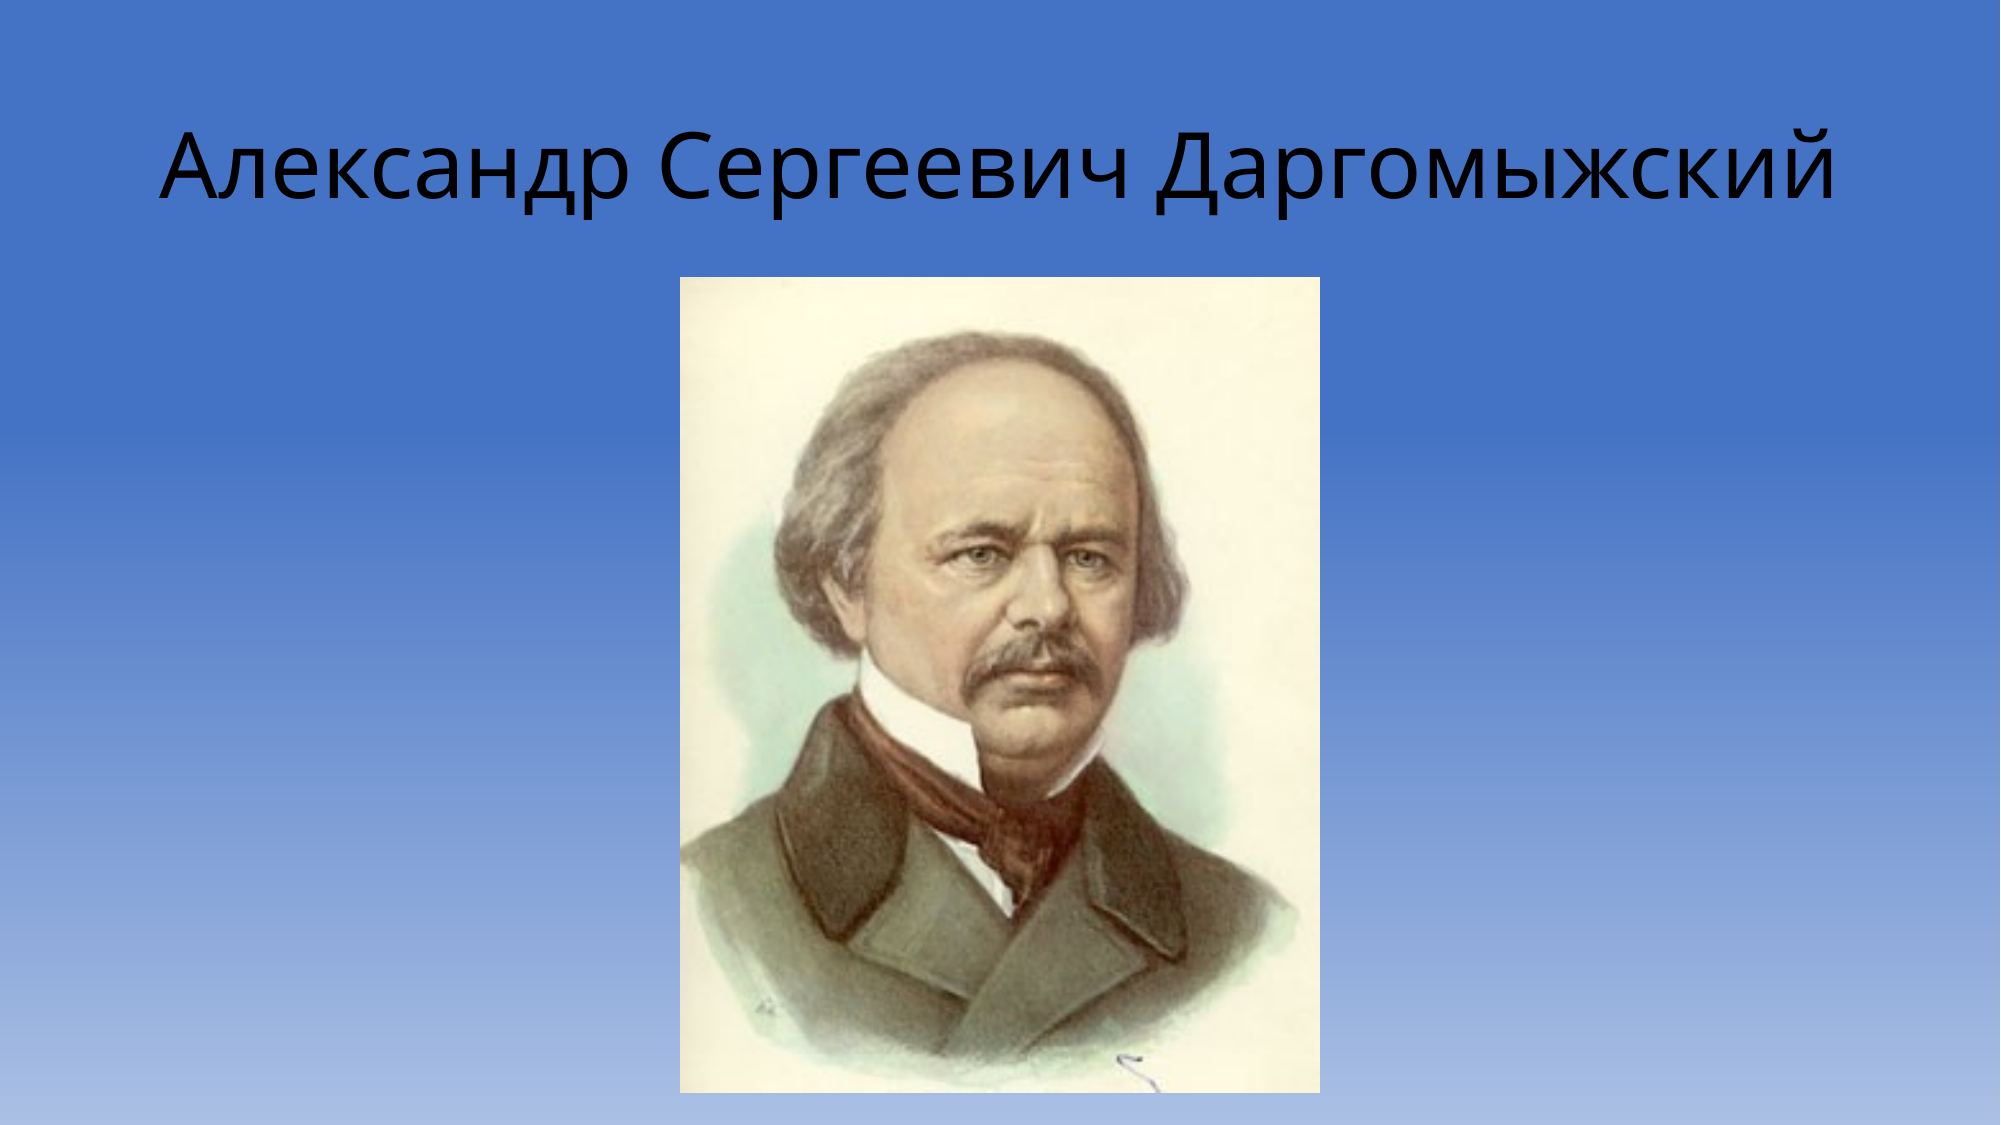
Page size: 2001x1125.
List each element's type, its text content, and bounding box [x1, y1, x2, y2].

title Александр Сергеевич Даргомыжский [137, 59, 1863, 278]
picture [680, 277, 1320, 1093]
